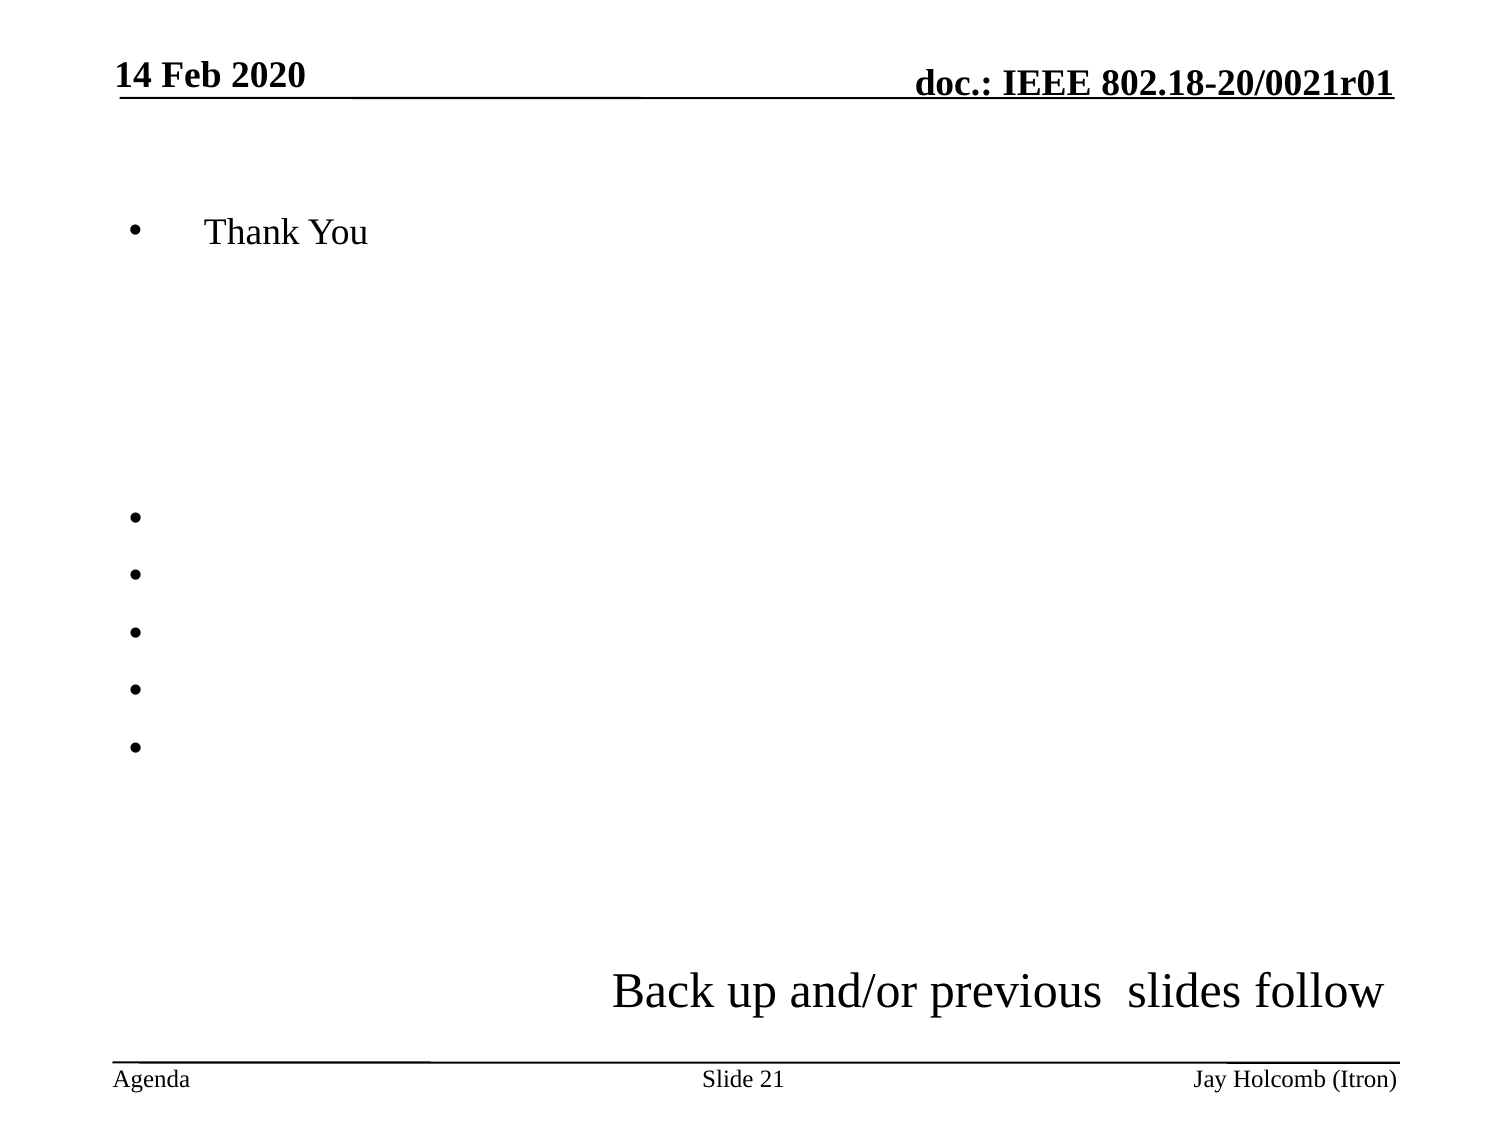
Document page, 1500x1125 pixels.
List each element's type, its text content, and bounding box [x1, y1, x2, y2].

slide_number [114, 49, 478, 95]
text_box Back up and/or previous slides follow [574, 949, 1400, 1025]
footer Jay Holcomb (Itron) [874, 1061, 1398, 1093]
text_box Thank You [114, 199, 777, 305]
text_box [114, 487, 1464, 844]
slide_number Slide 21 [687, 1061, 800, 1123]
